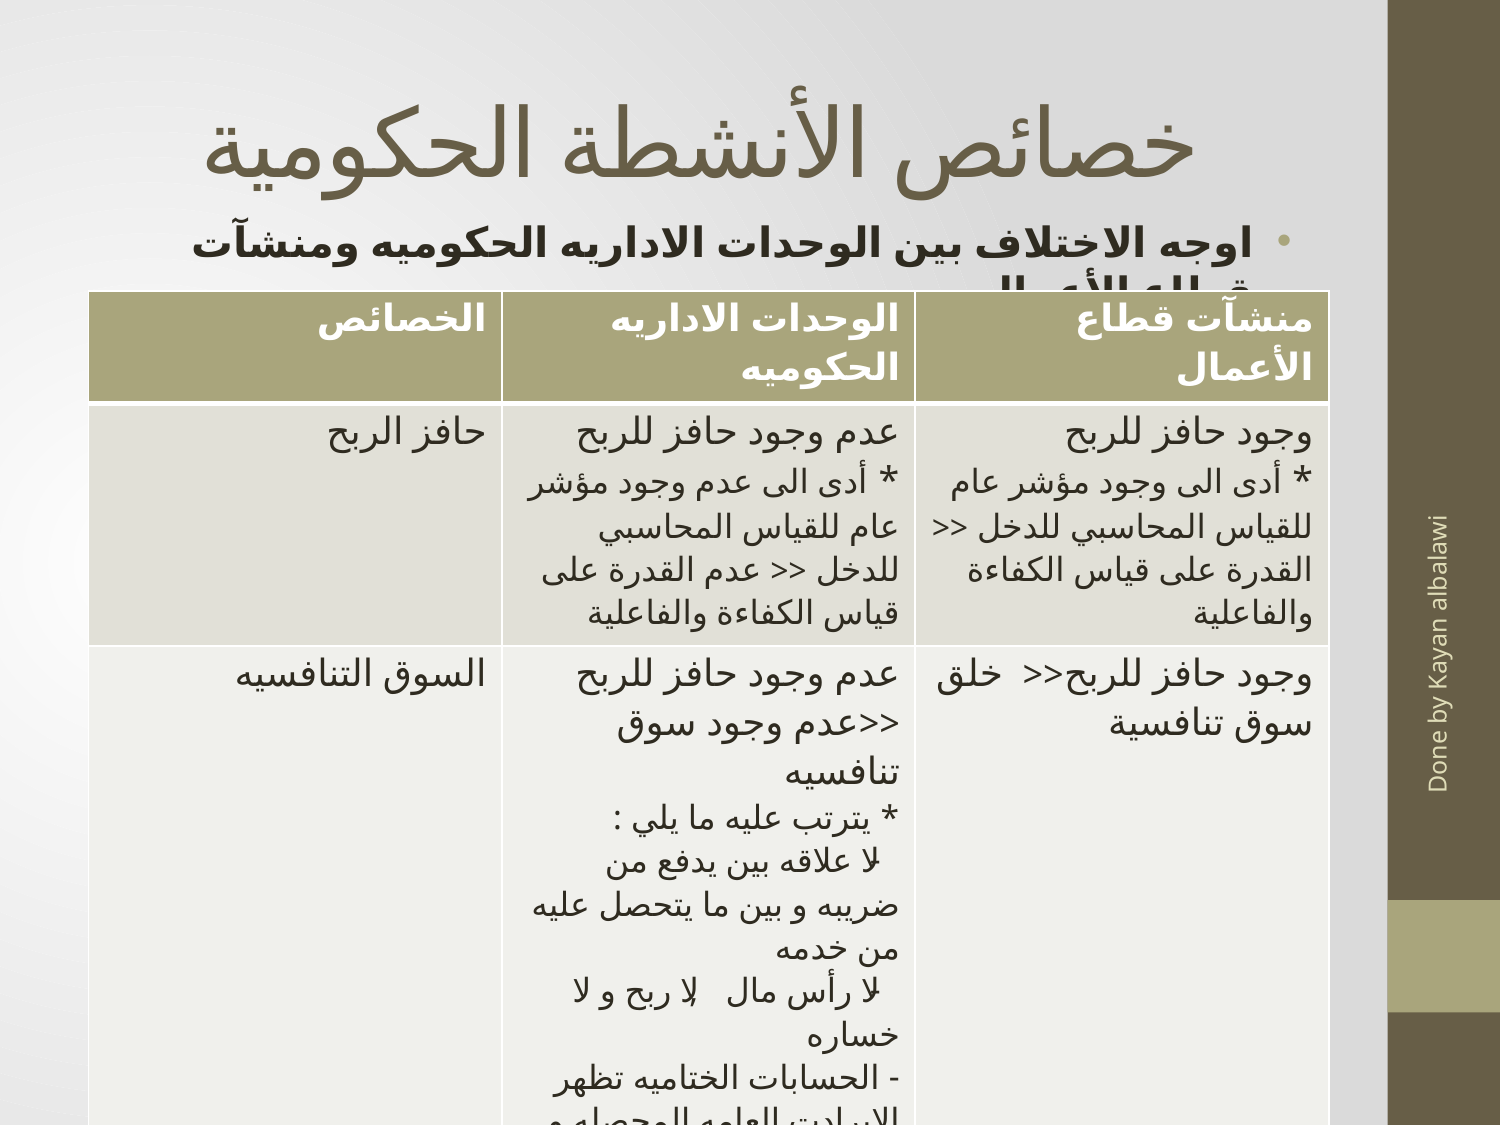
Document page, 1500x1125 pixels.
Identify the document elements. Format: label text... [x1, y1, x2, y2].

footer Done by Kayan albalawi [1408, 500, 1469, 889]
table_cell وجود حافز للربح<< خلق سوق تنافسية [916, 647, 1328, 1125]
table_header الوحدات الاداريه الحكوميه [503, 292, 914, 401]
table_cell حافز الربح [89, 406, 501, 645]
table_cell السوق التنافسيه [89, 647, 501, 1125]
table_cell وجود حافز للربح * أدى الى وجود مؤشر عام للقياس المحاسبي للدخل << القدرة على قياس الكفاءة والفاعلية [916, 406, 1328, 645]
table_cell عدم وجود حافز للربح * أدى الى عدم وجود مؤشر عام للقياس المحاسبي للدخل << عدم القدرة على قياس الكفاءة والفاعلية [503, 406, 914, 645]
table_header الخصائص [89, 292, 501, 401]
list اوجه الاختلاف بين الوحدات الاداريه الحكوميه ومنشآت قطاع الأعمال [75, 208, 1325, 1050]
table_cell عدم وجود حافز للربح <<عدم وجود سوق تنافسيه * يترتب عليه ما يلي : - لا علاقه بين يدفع من ضريبه و بين ما يتحصل عليه من خدمه - لا رأس مال , لا ربح و لا خساره - الحسابات الختاميه تظهر الايرادت العامه المحصله و المقدره - الحسابات الختاميه تظهر النفقات الفعليه و الاعتمادات - الفائض : يلغى استخدامه و لا يرحل لسنه تاليه [503, 647, 914, 1125]
table_header منشآت قطاع الأعمال [916, 292, 1328, 401]
title خصائص الأنشطة الحكومية [75, 45, 1325, 208]
